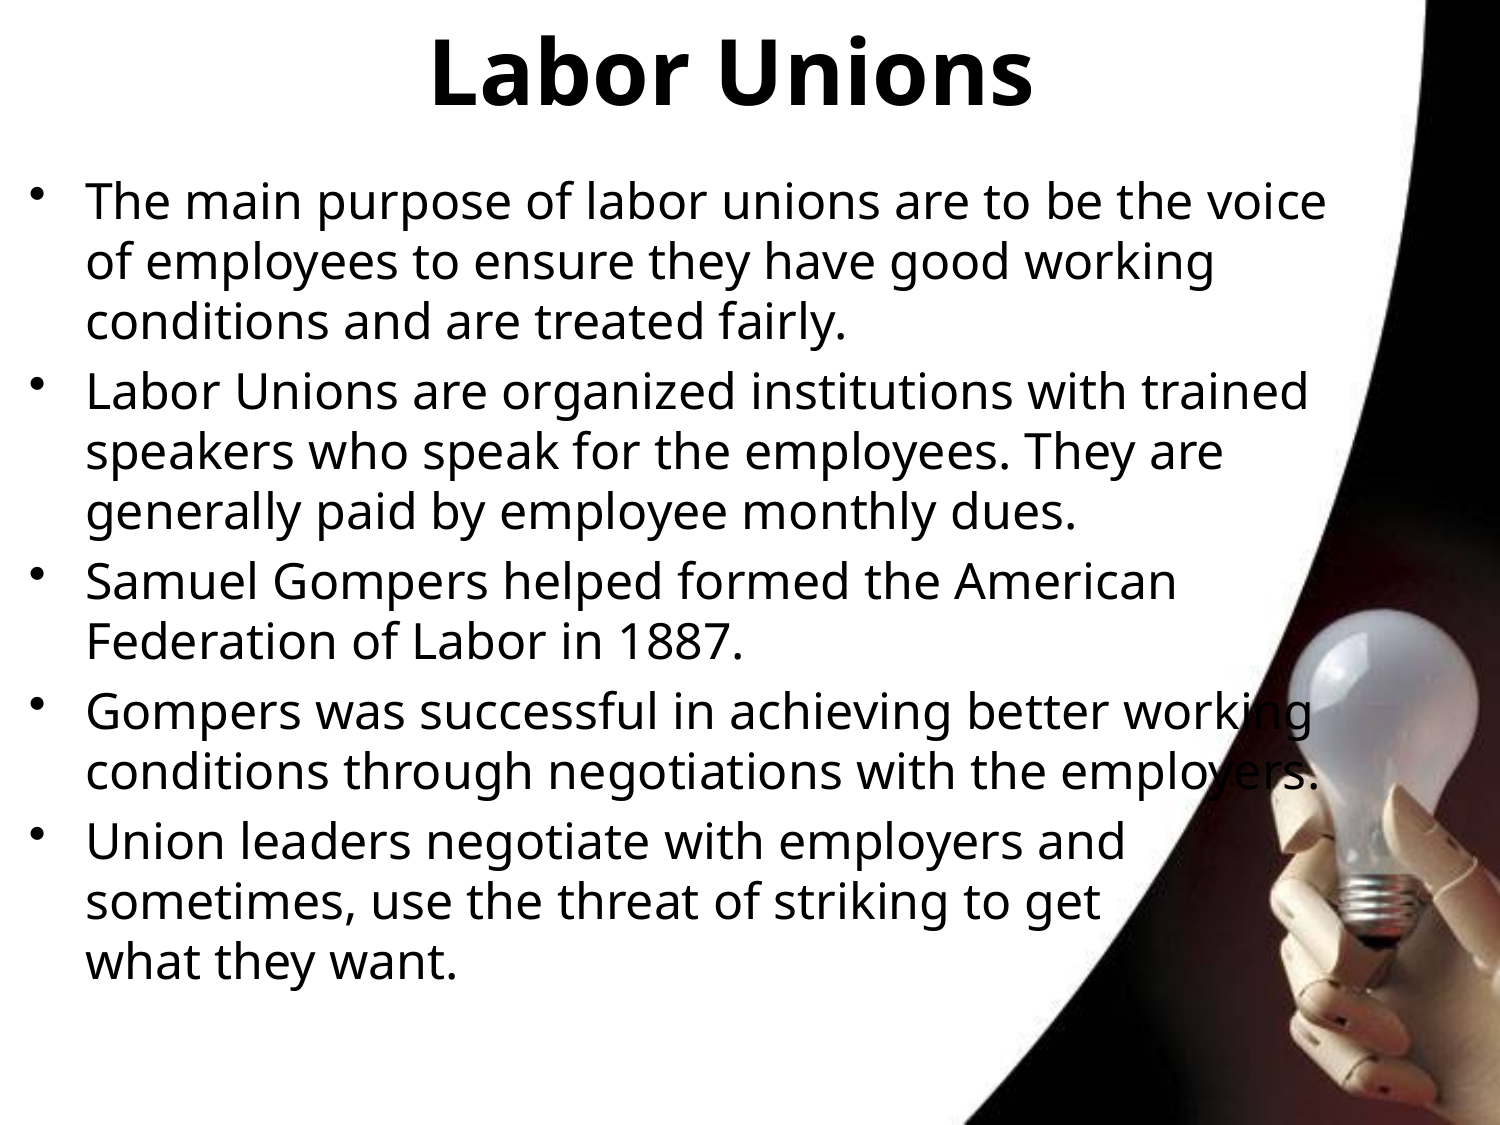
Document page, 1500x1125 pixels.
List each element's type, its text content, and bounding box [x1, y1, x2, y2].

list The main purpose of labor unions are to be the voice of employees to ensure they have good working conditions and are treated fairly. Labor Unions are organized institutions with trained speakers who speak for the employees. They are generally paid by employee monthly dues. Samuel Gompers helped formed the American Federation of Labor in 1887. Gompers was successful in achieving better working conditions through negotiations with the employers. Union leaders negotiate with employers and sometimes, use the threat of striking to get what they want. [13, 162, 1389, 1087]
title Labor Unions [13, 0, 1450, 163]
picture [0, 0, 1500, 1125]
